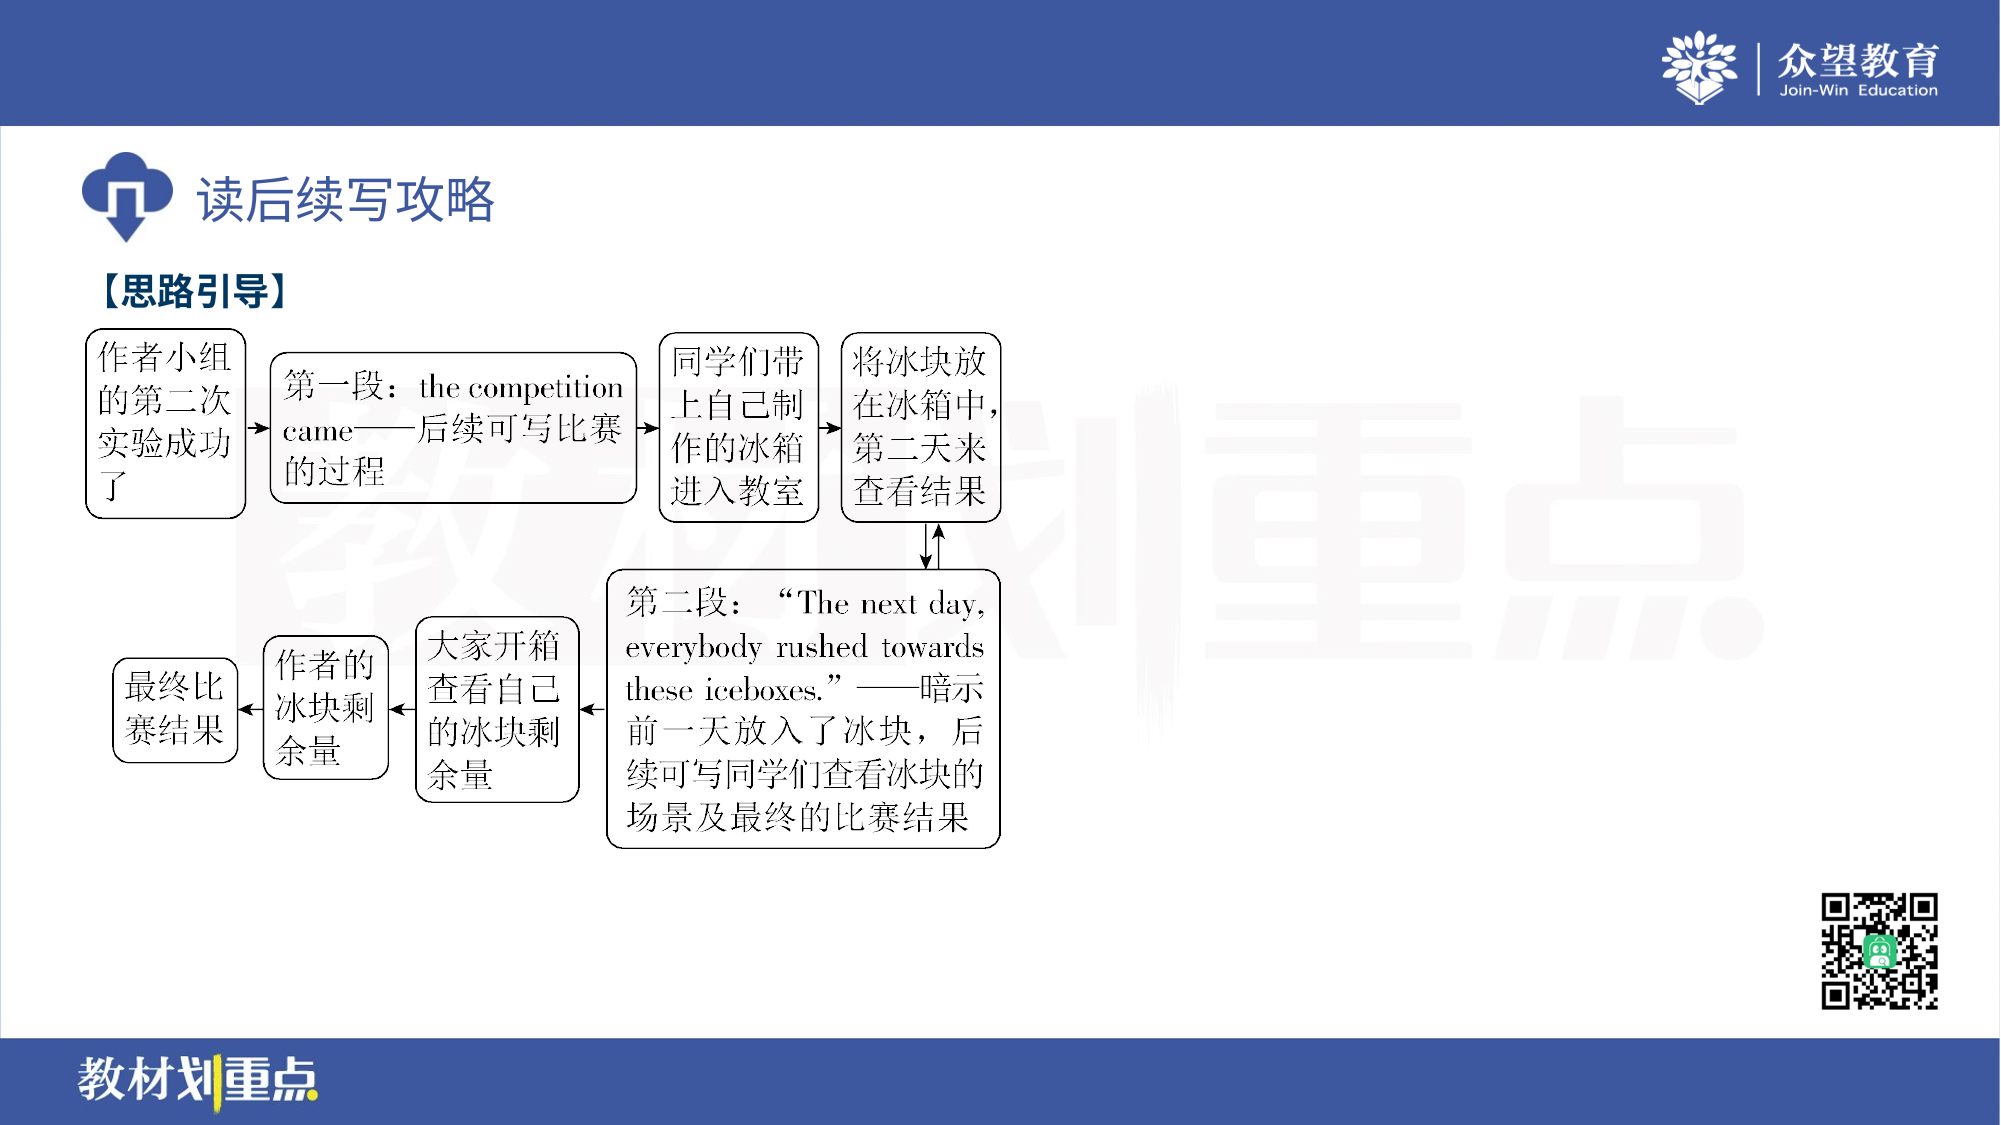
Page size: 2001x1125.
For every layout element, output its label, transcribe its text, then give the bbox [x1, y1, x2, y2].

picture [0, 0, 2000, 1125]
text_box 【思路引导】 [82, 247, 1817, 307]
